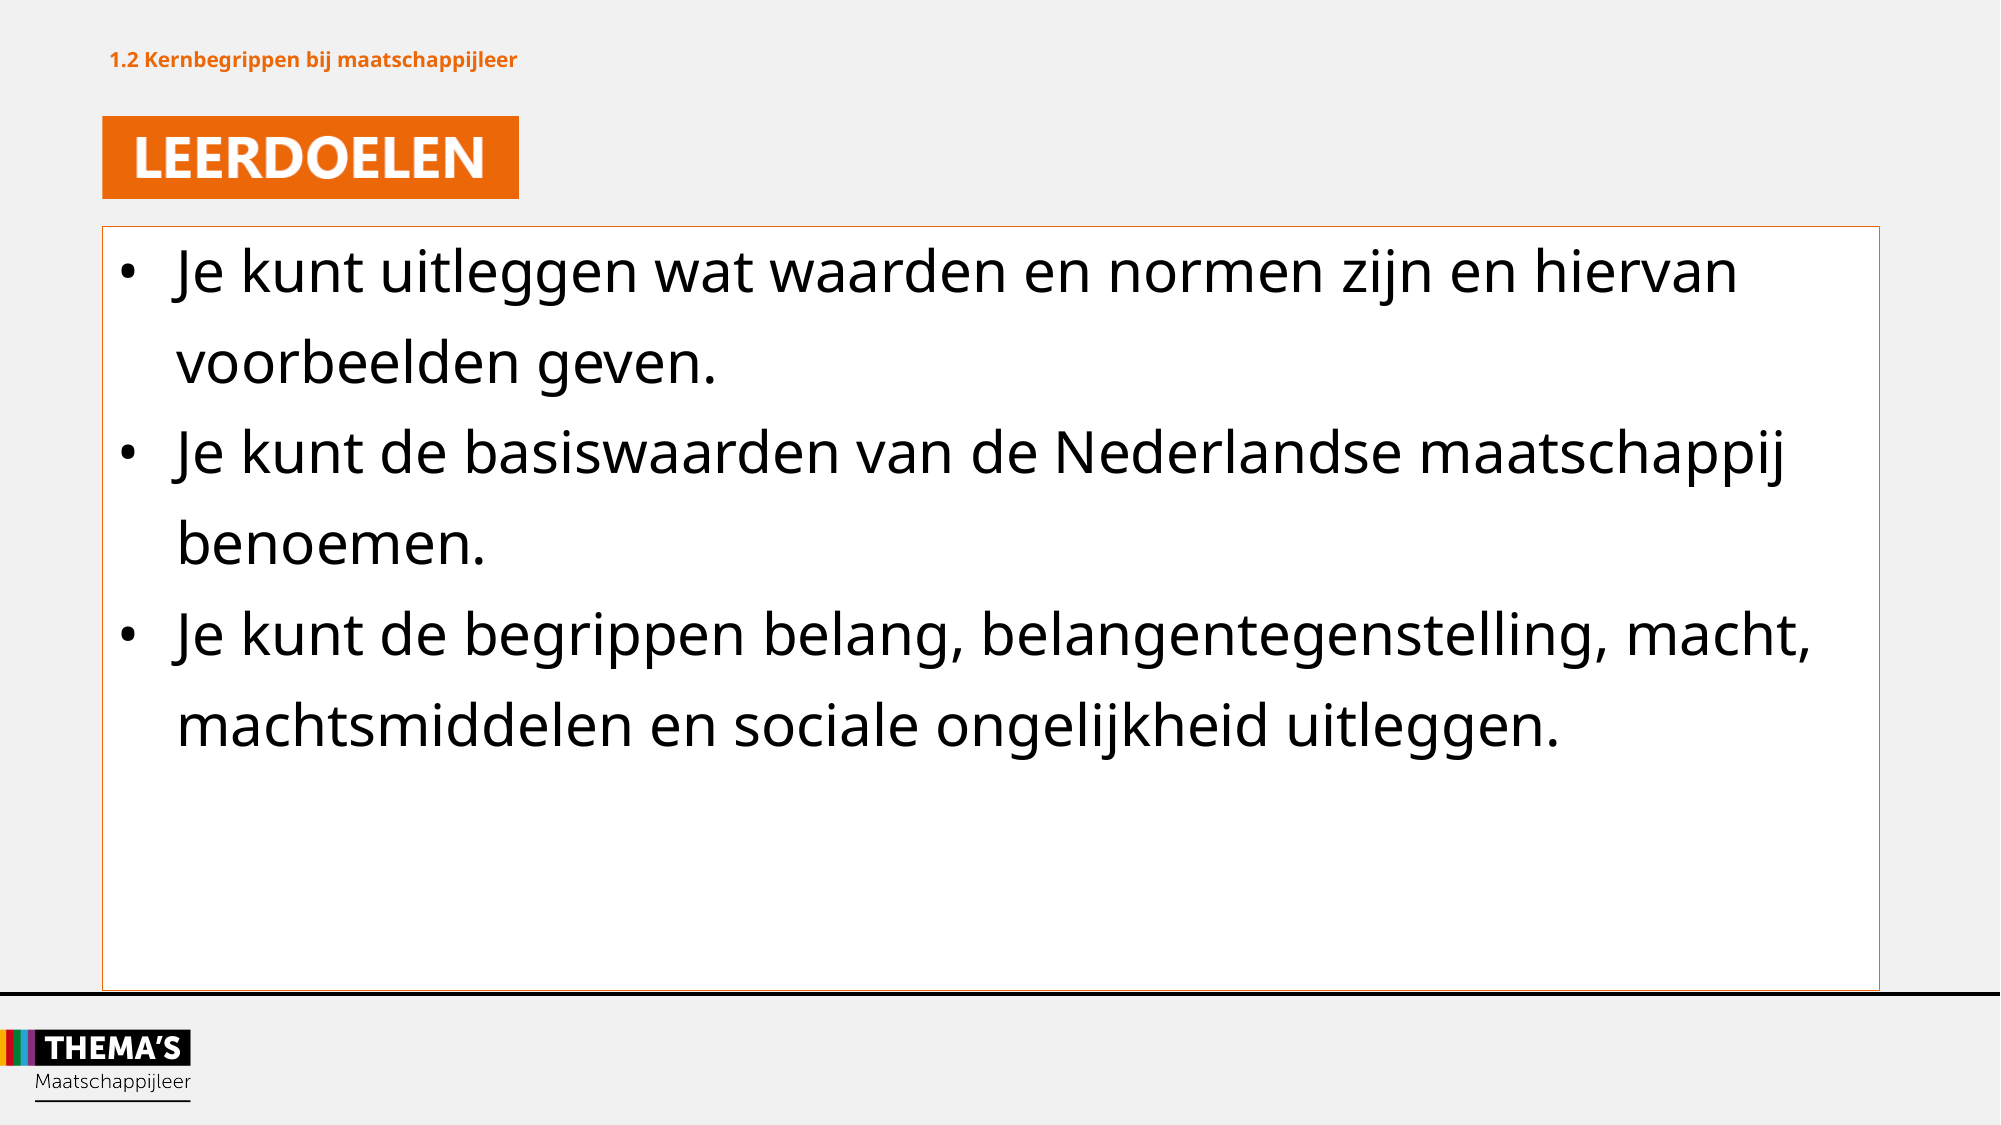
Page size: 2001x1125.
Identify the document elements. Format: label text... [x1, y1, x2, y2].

list 1.2 Kernbegrippen bij maatschappijleer [94, 33, 941, 88]
list • Je kunt uitleggen wat waarden en normen zijn en hiervan voorbeelden geven. • Je kunt de basiswaarden van de Nederlandse maatschappij benoemen. • Je kunt de begrippen belang, belangentegenstelling, macht, machtsmiddelen en sociale ongelijkheid uitleggen. [102, 226, 1880, 991]
picture [0, 993, 203, 1125]
